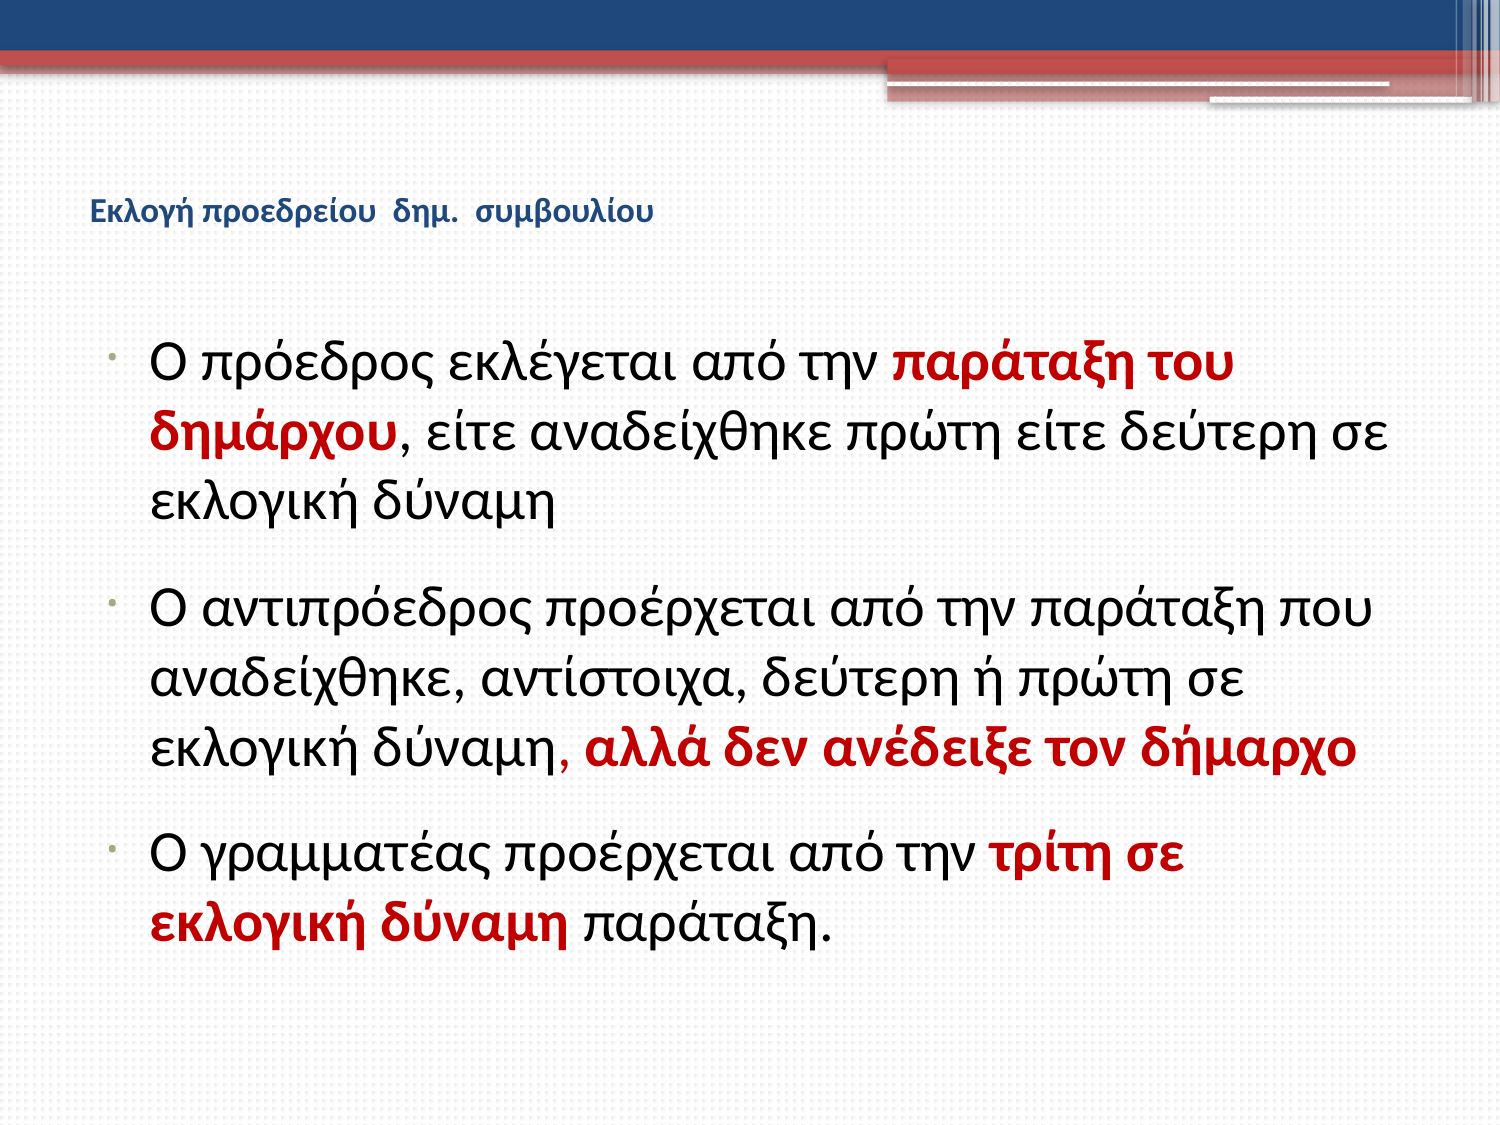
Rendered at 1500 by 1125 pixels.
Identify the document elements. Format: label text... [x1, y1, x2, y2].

title Εκλογή προεδρείου δημ. συμβουλίου [75, 137, 1425, 281]
text_box Ο πρόεδρος εκλέγεται από την παράταξη του δημάρχου, είτε αναδείχθηκε πρώτη είτε δεύτερη σε εκλογική δύναμη Ο αντιπρόεδρος προέρχεται από την παράταξη που αναδείχθηκε, αντίστοιχα, δεύτερη ή πρώτη σε εκλογική δύναμη, αλλά δεν ανέδειξε τον δήμαρχο Ο γραμματέας προέρχεται από την τρίτη σε εκλογική δύναμη παράταξη. [74, 314, 1425, 1079]
